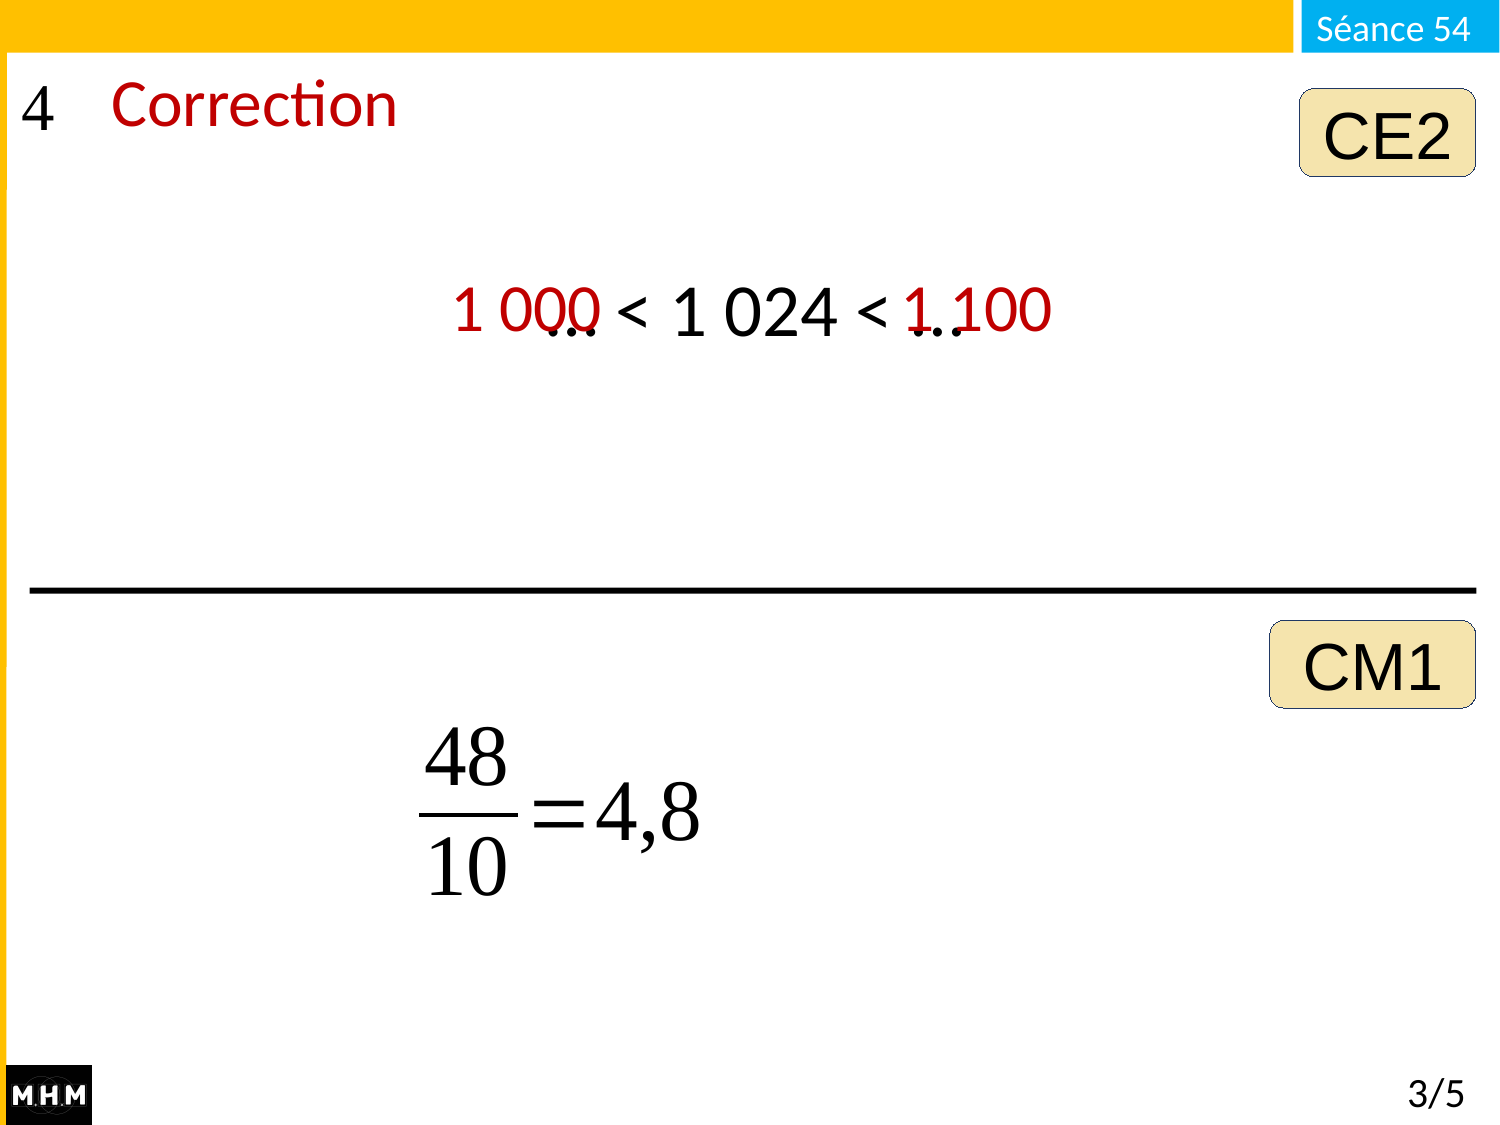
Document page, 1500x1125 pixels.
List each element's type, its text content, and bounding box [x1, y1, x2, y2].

text_box … < 1 024 < ... [531, 236, 1014, 388]
picture [6, 1065, 92, 1125]
text_box CE2 [1299, 88, 1476, 177]
text_box 1 100 [885, 265, 1087, 354]
text_box Correction [96, 60, 478, 149]
text_box 1 000 [435, 265, 637, 354]
text_box CM1 [1269, 620, 1476, 709]
list 3/5 [1373, 1064, 1500, 1125]
